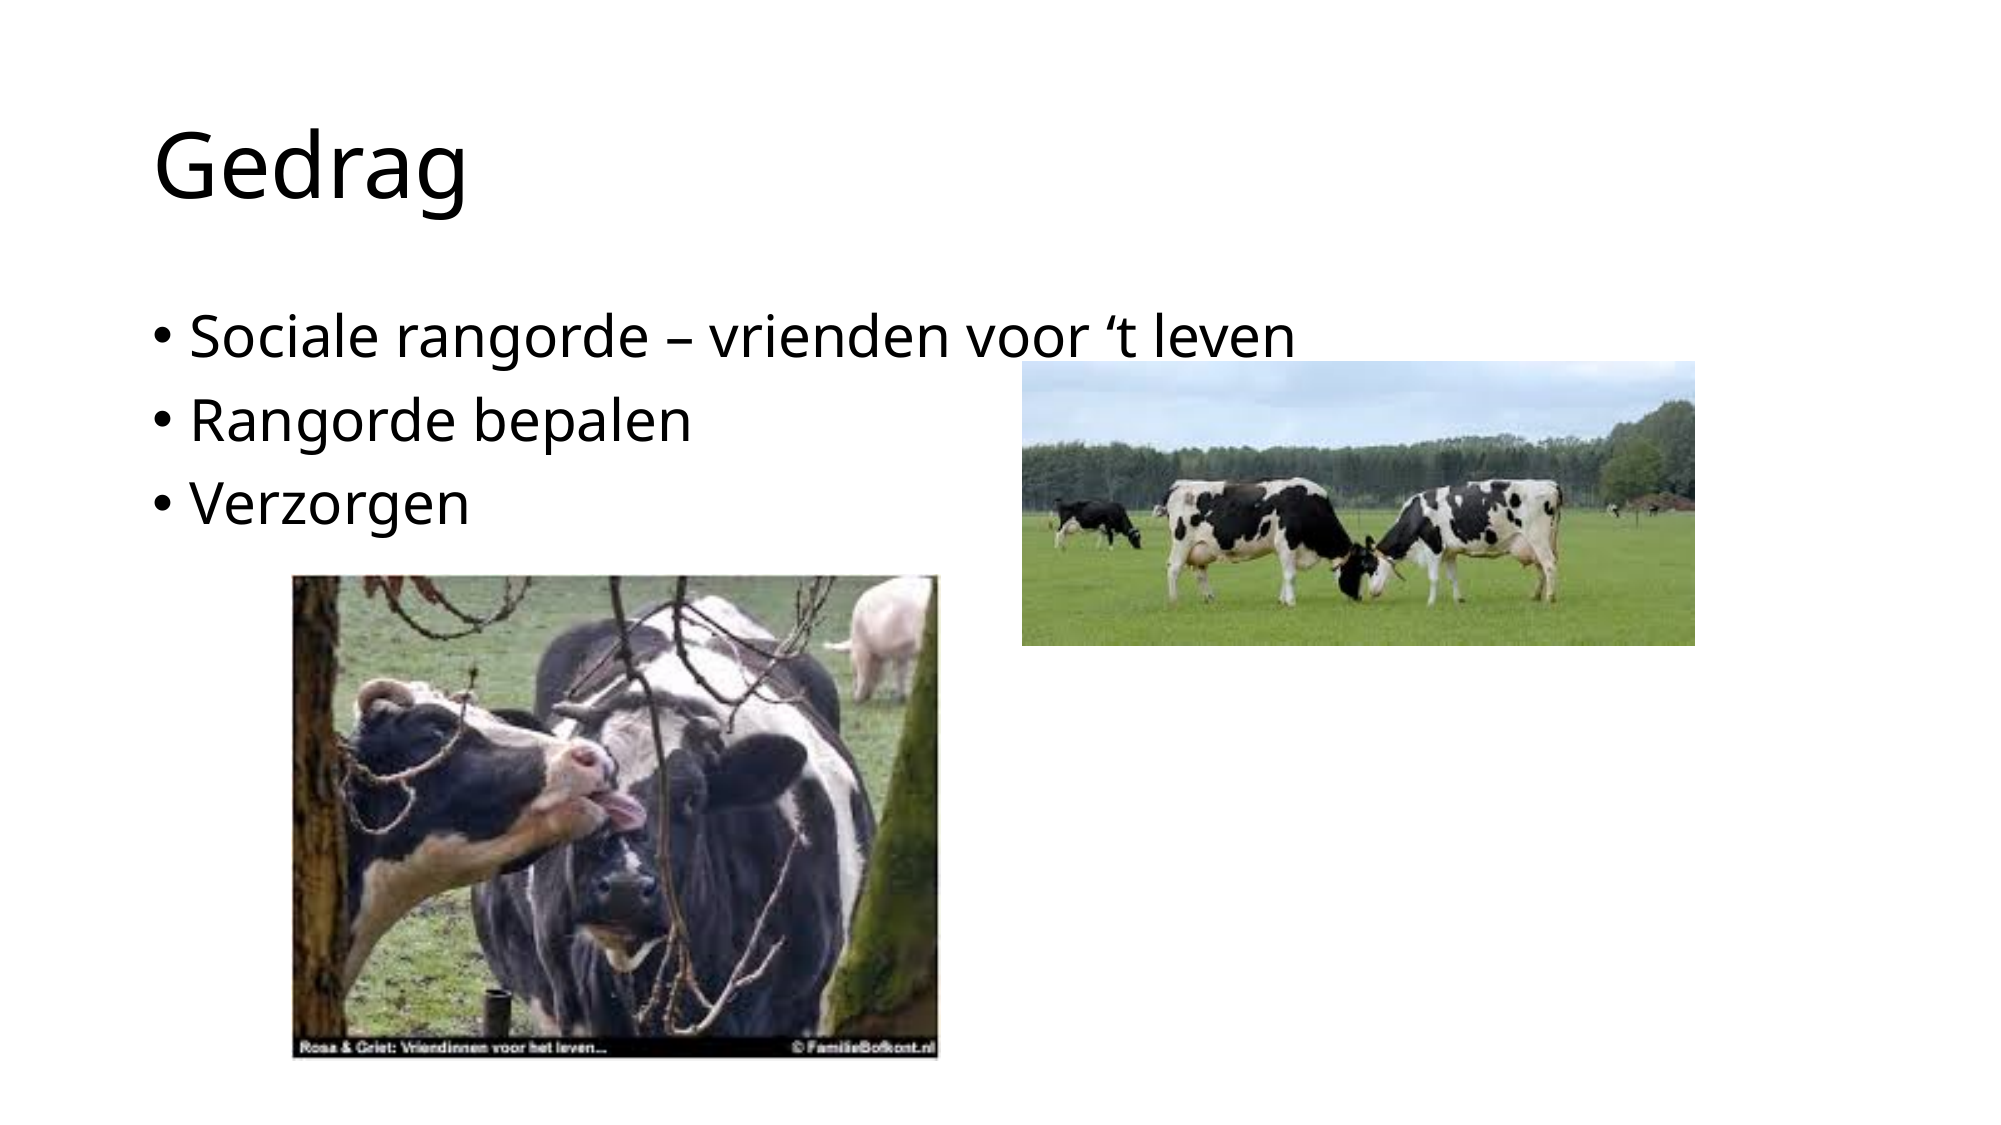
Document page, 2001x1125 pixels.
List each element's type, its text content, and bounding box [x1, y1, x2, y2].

picture [291, 574, 941, 1061]
list Sociale rangorde – vrienden voor ‘t leven Rangorde bepalen Verzorgen [137, 299, 1863, 1014]
title Gedrag [137, 59, 1863, 278]
picture [1022, 361, 1695, 646]
